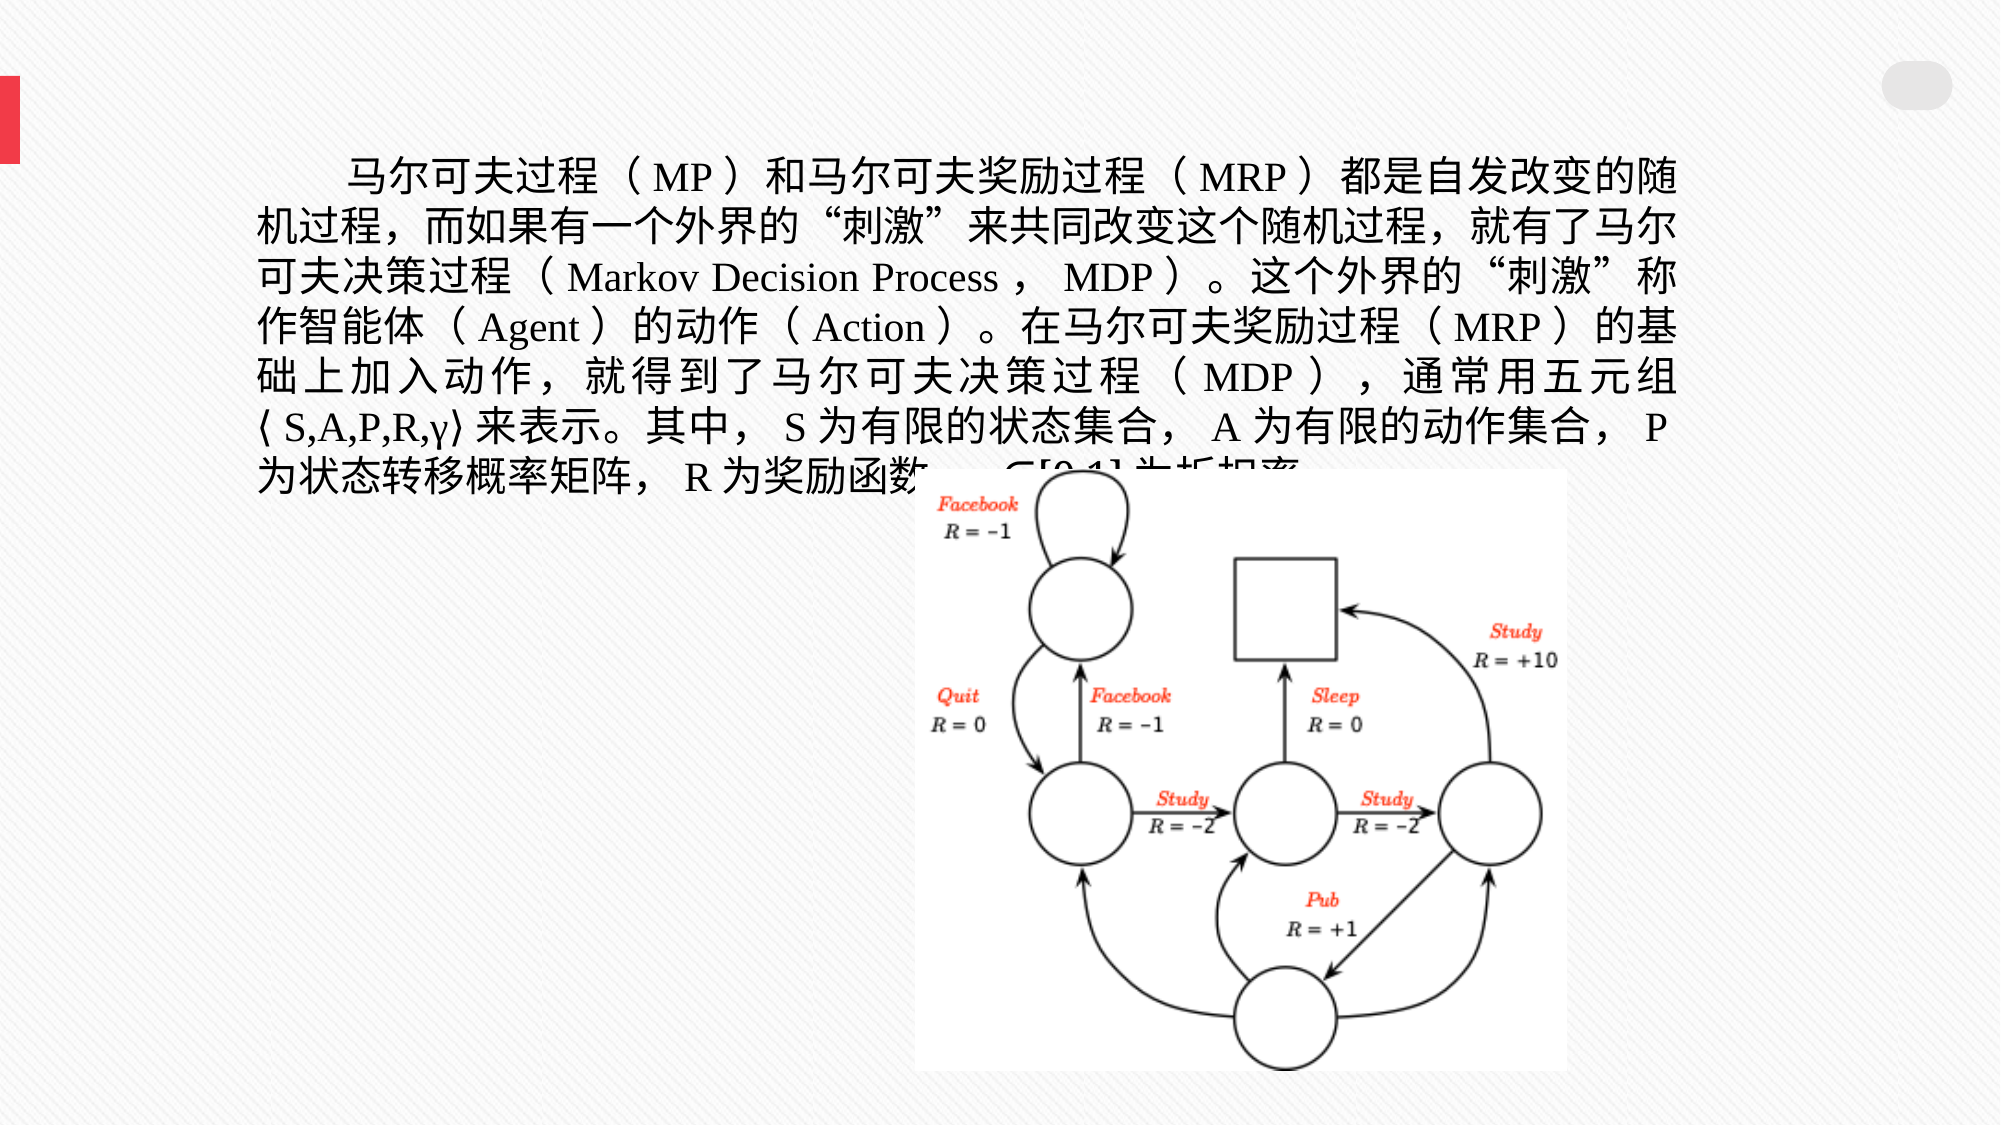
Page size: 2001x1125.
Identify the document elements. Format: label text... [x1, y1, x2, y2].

picture [0, 0, 2001, 1125]
text_box 马尔可夫过程（MP）和马尔可夫奖励过程（MRP）都是自发改变的随机过程，而如果有一个外界的“刺激”来共同改变这个随机过程，就有了马尔可夫决策过程（Markov Decision Process，MDP）。这个外界的“刺激”称作智能体（Agent）的动作（Action）。在马尔可夫奖励过程（MRP）的基础上加入动作，就得到了马尔可夫决策过程（MDP），通常用五元组⟨S,A,P,R,γ⟩来表示。其中，S为有限的状态集合，A为有限的动作集合，P为状态转移概率矩阵，R为奖励函数，γ∈[0,1]为折扣率。 [241, 142, 1693, 508]
